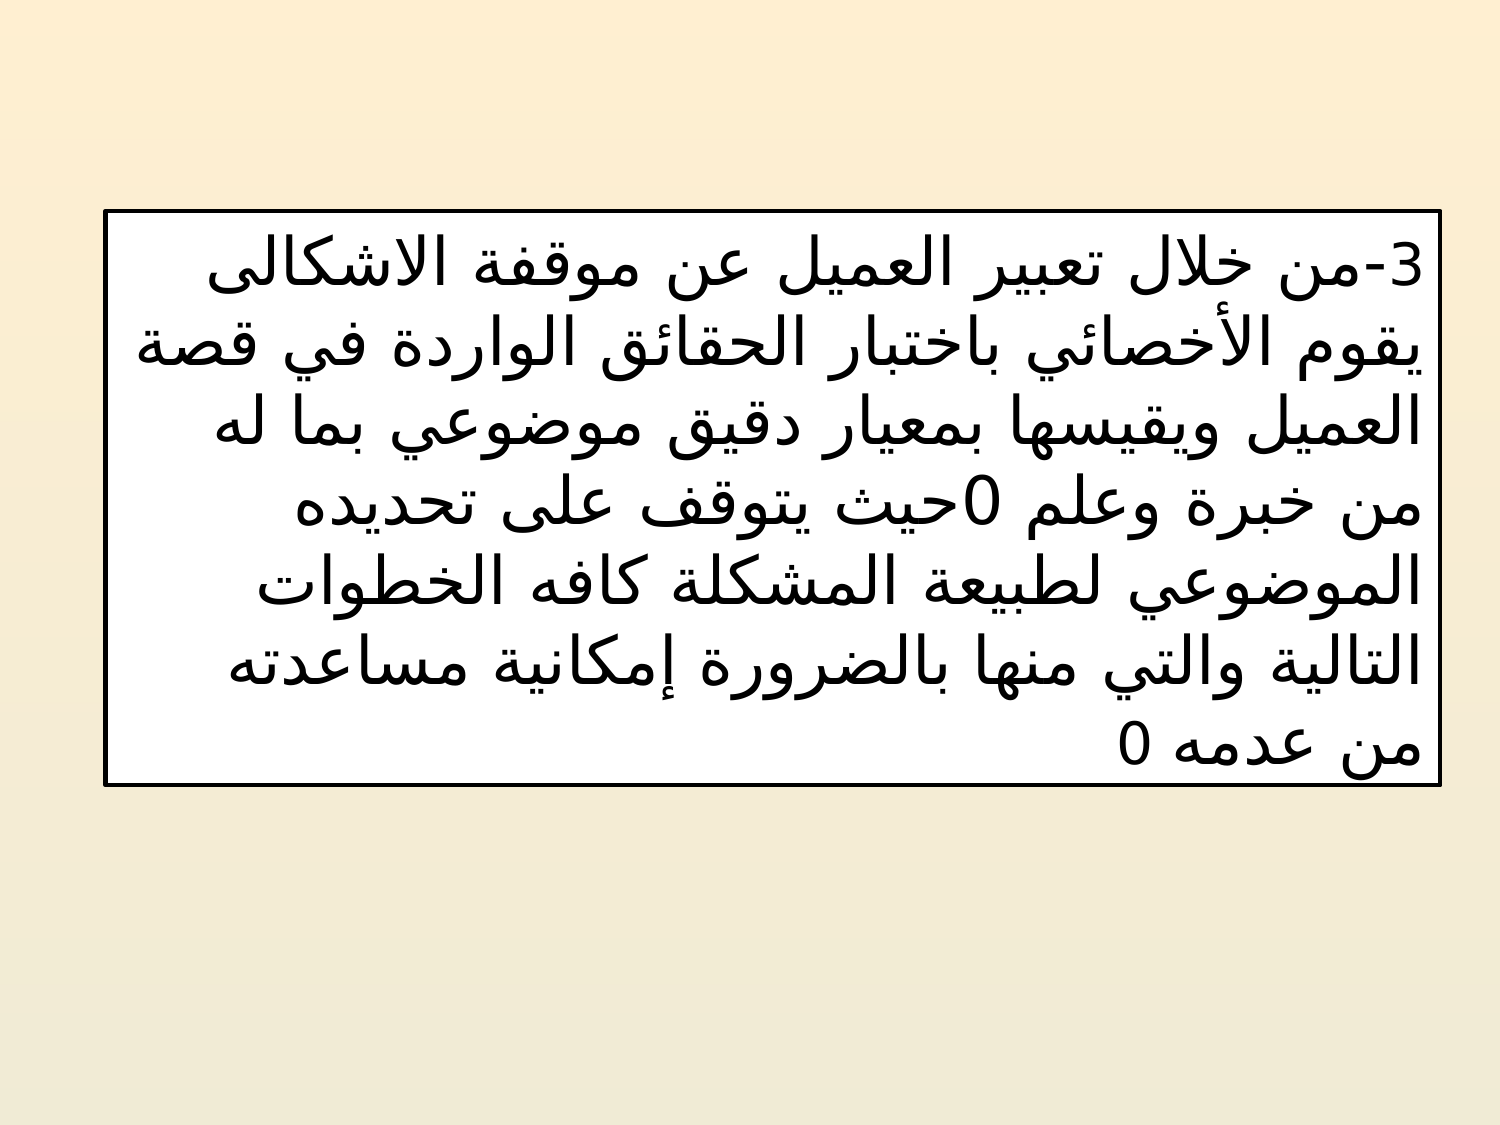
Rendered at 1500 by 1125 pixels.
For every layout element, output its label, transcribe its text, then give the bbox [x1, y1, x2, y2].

text_box 3-من خلال تعبير العميل عن موقفة الاشكالى يقوم الأخصائي باختبار الحقائق الواردة في قصة العميل ويقيسها بمعيار دقيق موضوعي بما له من خبرة وعلم 0حيث يتوقف على تحديده الموضوعي لطبيعة المشكلة كافه الخطوات التالية والتي منها بالضرورة إمكانية مساعدته من عدمه 0 [103, 209, 1442, 787]
